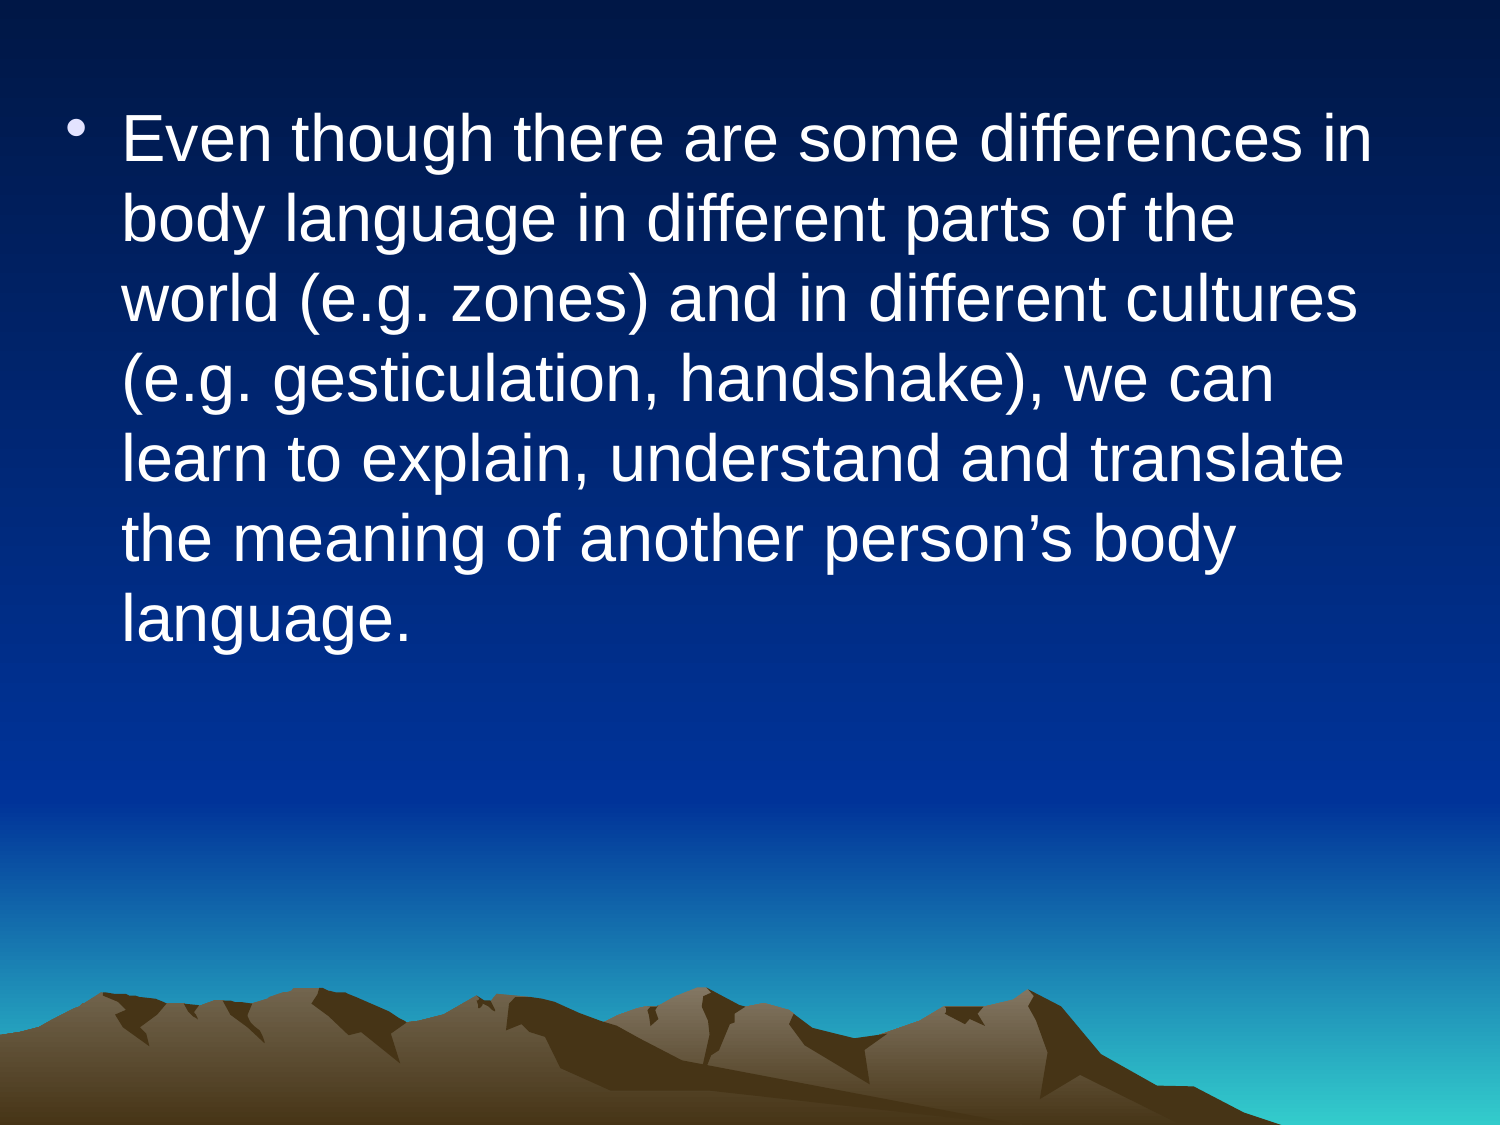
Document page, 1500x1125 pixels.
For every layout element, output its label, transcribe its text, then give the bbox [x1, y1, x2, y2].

list Even though there are some differences in body language in different parts of the world (e.g. zones) and in different cultures (e.g. gesticulation, handshake), we can learn to explain, understand and translate the meaning of another person’s body language. [49, 87, 1426, 1063]
